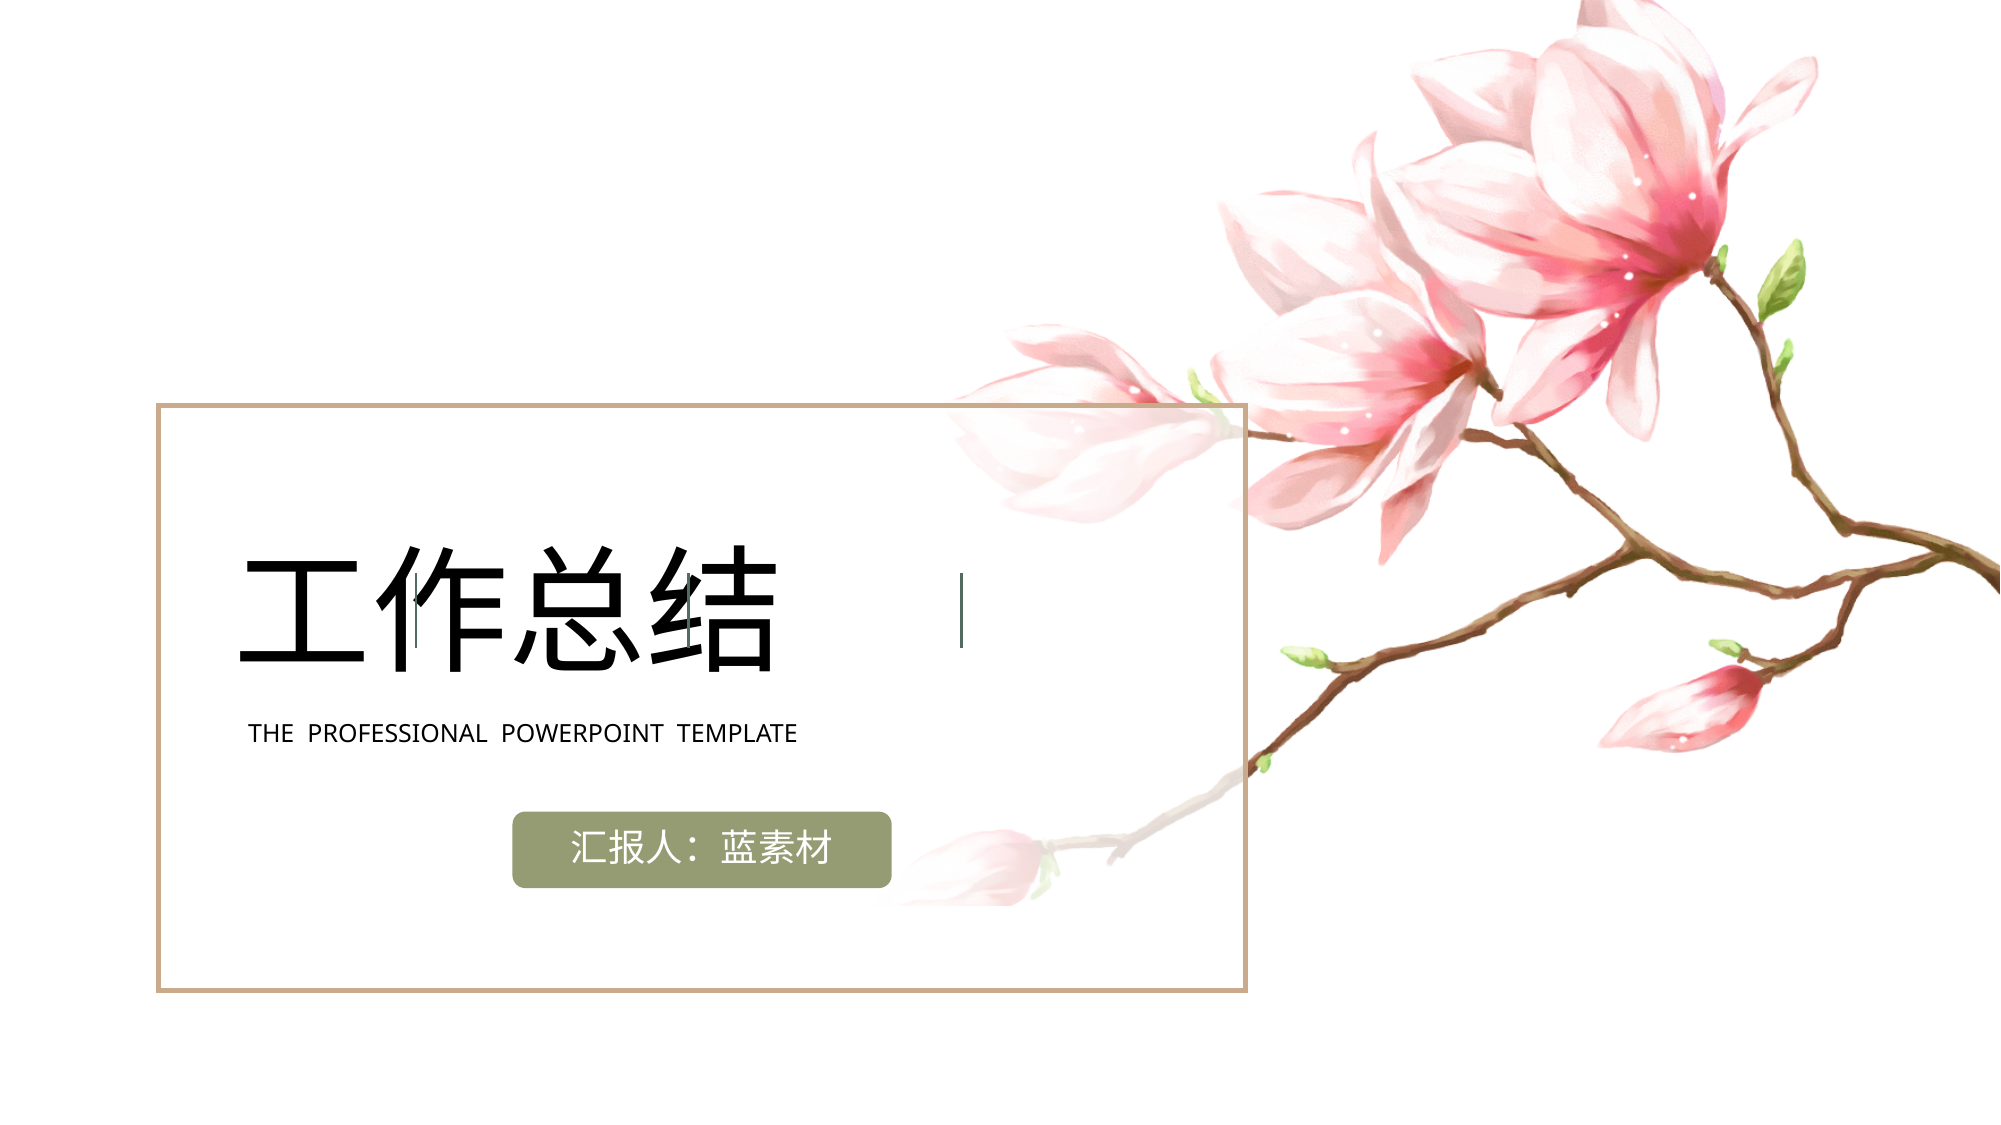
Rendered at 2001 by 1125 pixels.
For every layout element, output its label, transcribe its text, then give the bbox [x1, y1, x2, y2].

text_box [514, 810, 853, 816]
text_box [511, 820, 853, 890]
picture [853, 0, 2000, 906]
text_box 工作总结 [219, 516, 853, 696]
text_box THE PROFESSIONAL POWERPOINT TEMPLATE [233, 709, 853, 755]
text_box [157, 404, 1247, 991]
text_box 汇报人：蓝素材 [512, 816, 853, 876]
